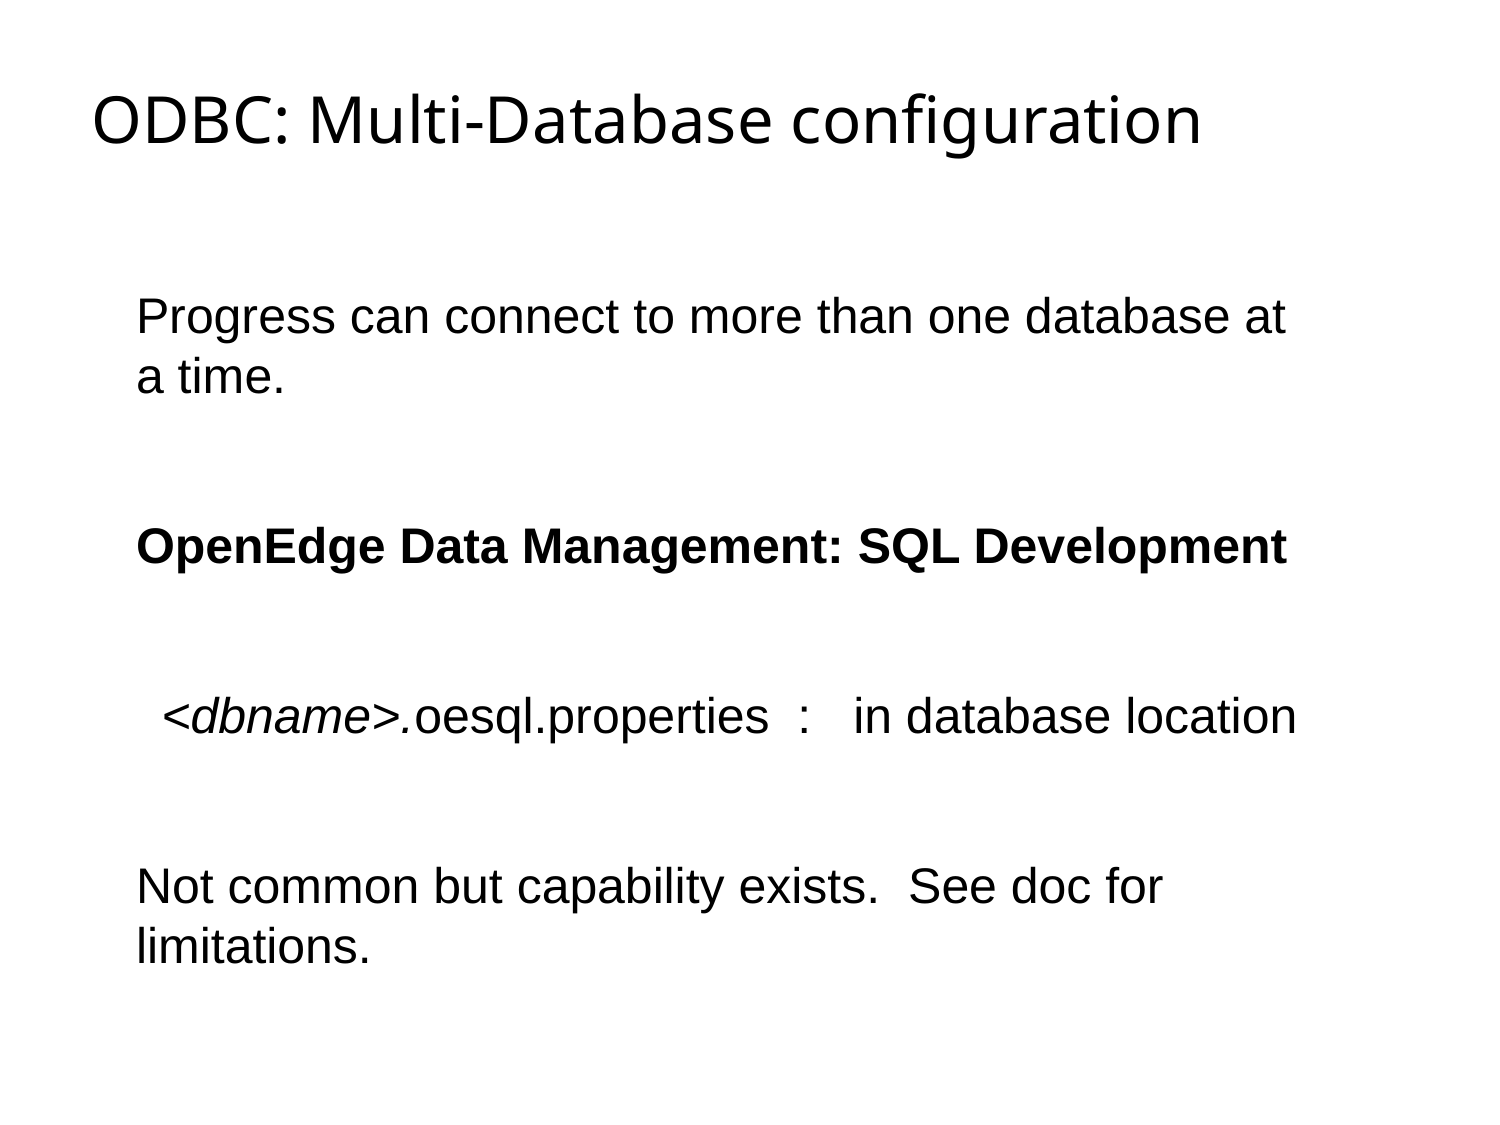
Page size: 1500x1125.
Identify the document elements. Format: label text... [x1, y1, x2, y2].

text_box Progress can connect to more than one database at a time. OpenEdge Data Management: SQL Development <dbname>.oesql.properties : in database location Not common but capability exists. See doc for limitations. [121, 276, 1339, 981]
title ODBC: Multi-Database configuration [76, 78, 1489, 166]
